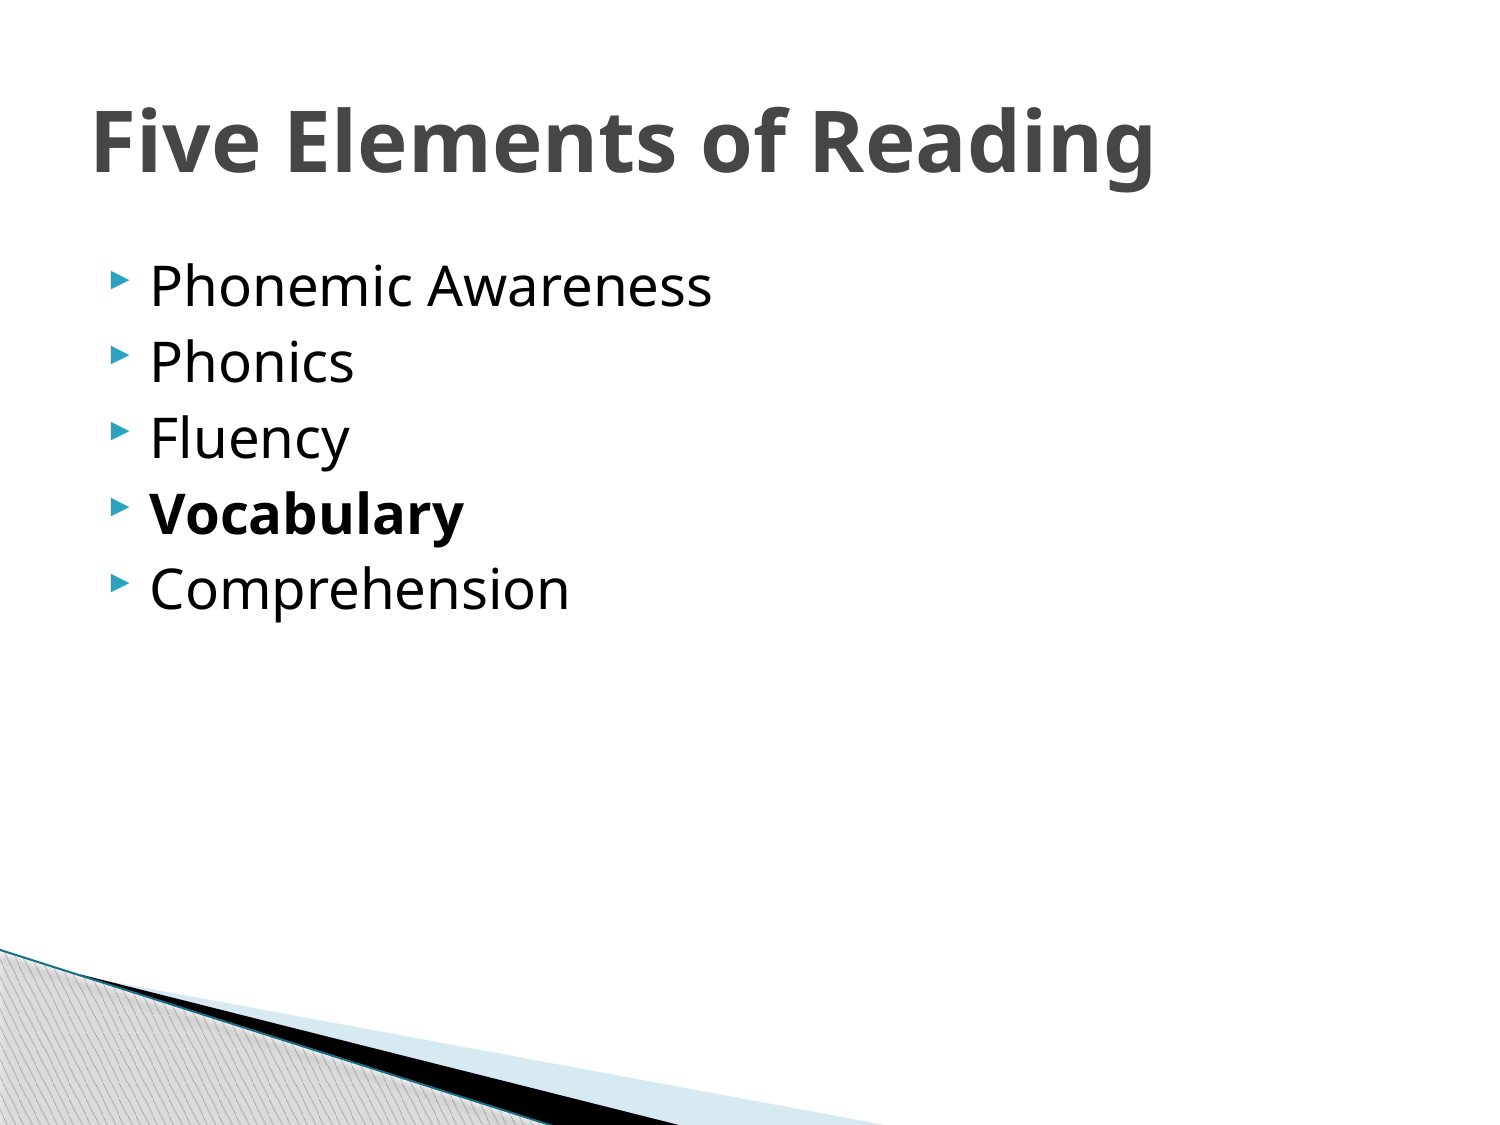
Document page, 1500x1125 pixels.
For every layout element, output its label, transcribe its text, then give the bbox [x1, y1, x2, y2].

list Phonemic Awareness Phonics Fluency Vocabulary Comprehension [75, 243, 1425, 986]
title Five Elements of Reading [75, 45, 1425, 233]
